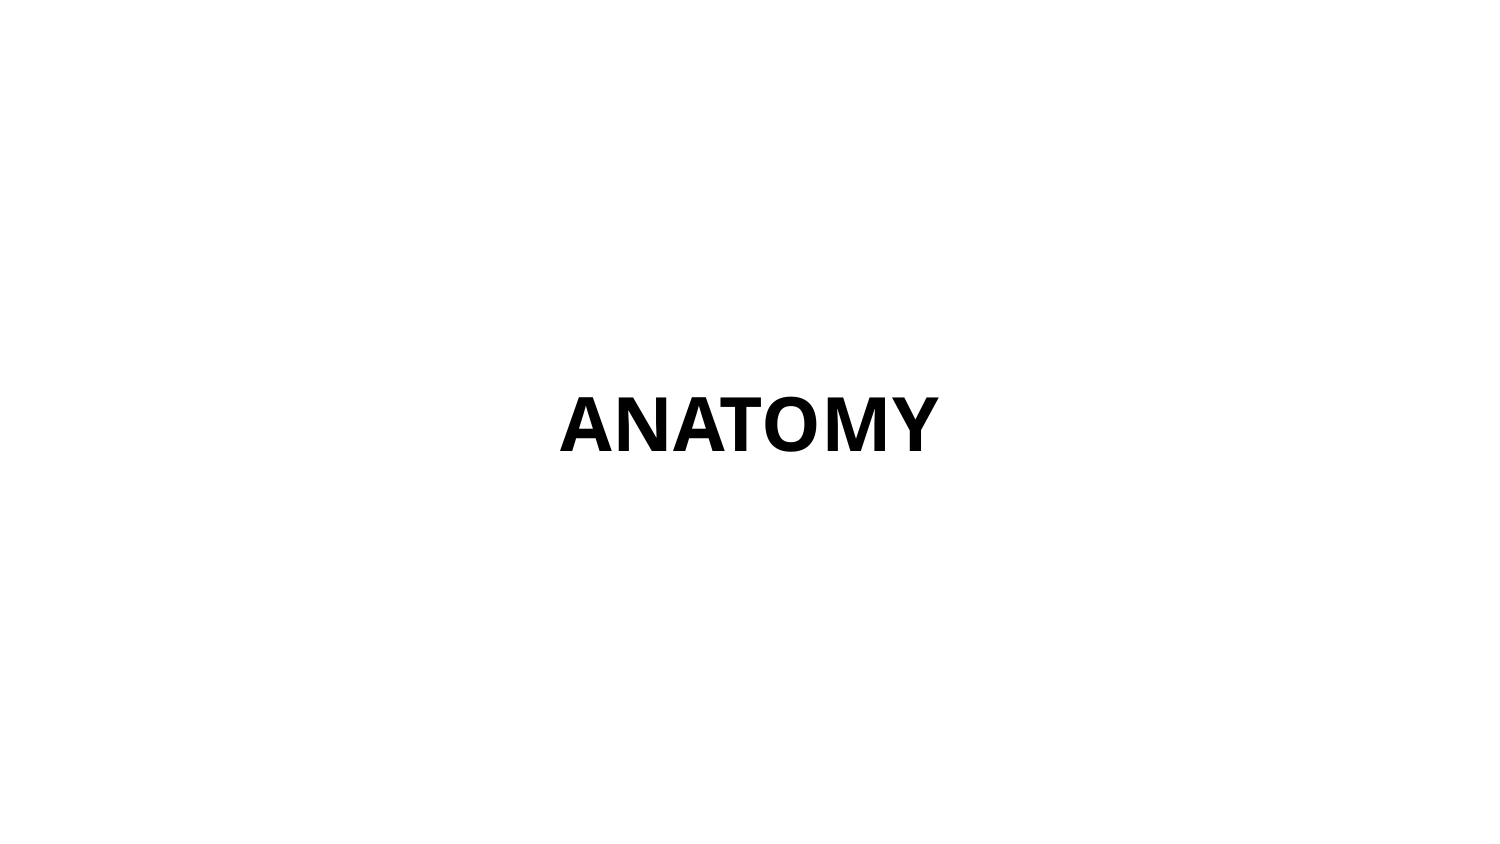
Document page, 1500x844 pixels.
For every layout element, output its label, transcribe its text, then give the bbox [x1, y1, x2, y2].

title ANATOMY [51, 352, 1449, 491]
